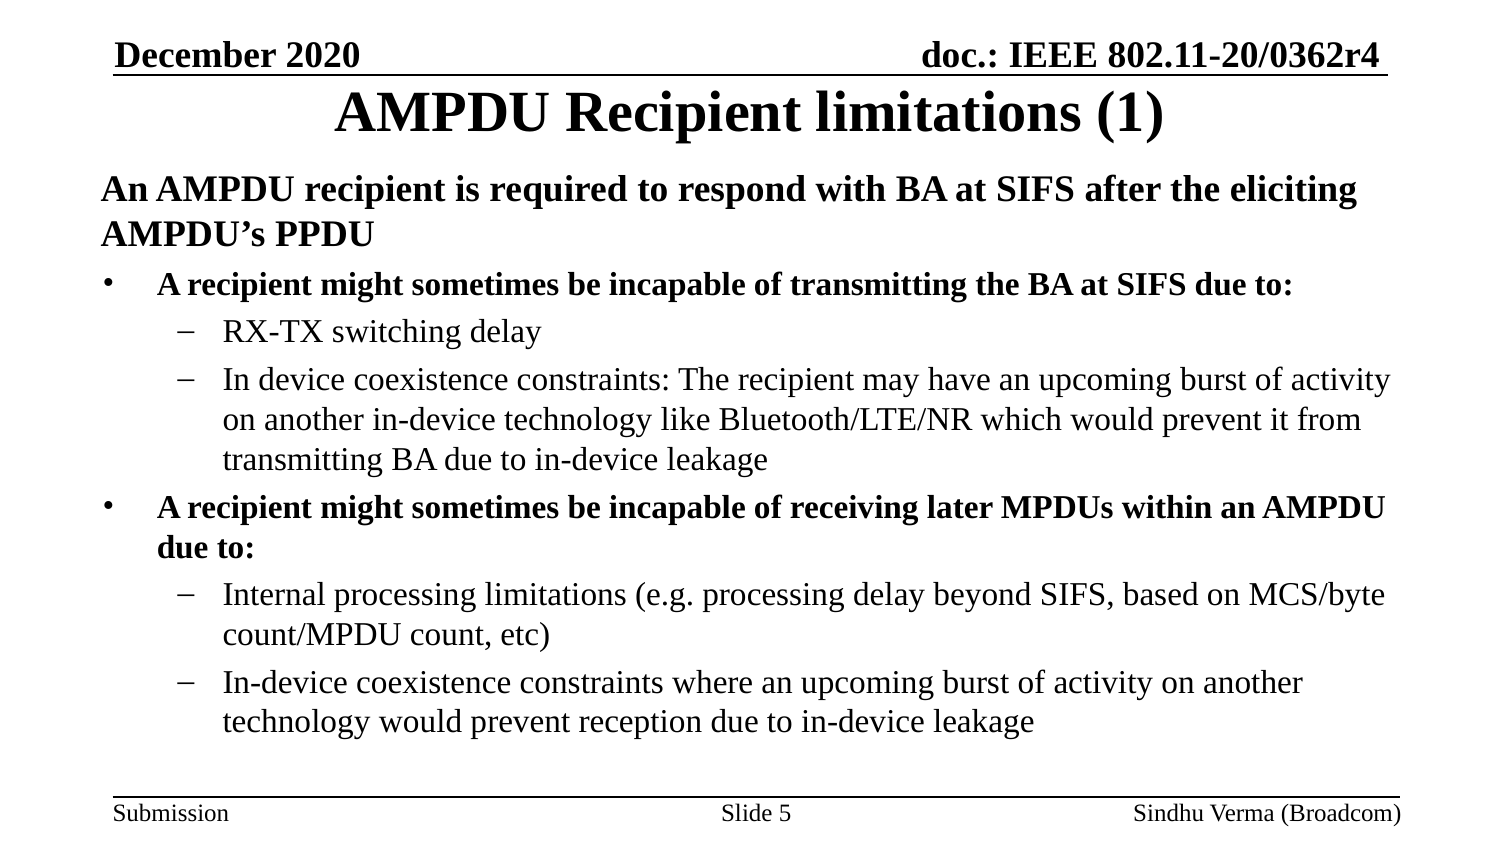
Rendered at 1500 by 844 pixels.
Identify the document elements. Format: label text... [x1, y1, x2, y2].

title AMPDU Recipient limitations (1) [112, 59, 1388, 157]
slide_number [114, 40, 368, 59]
list An AMPDU recipient is required to respond with BA at SIFS after the eliciting AMPDU’s PPDU A recipient might sometimes be incapable of transmitting the BA at SIFS due to: RX-TX switching delay In device coexistence constraints: The recipient may have an upcoming burst of activity on another in-device technology like Bluetooth/LTE/NR which would prevent it from transmitting BA due to in-device leakage A recipient might sometimes be incapable of receiving later MPDUs within an AMPDU due to: Internal processing limitations (e.g. processing delay beyond SIFS, based on MCS/byte count/MPDU count, etc) In-device coexistence constraints where an upcoming burst of activity on another technology would prevent reception due to in-device leakage [85, 156, 1440, 778]
slide_number Slide 5 [712, 796, 800, 820]
footer Sindhu Verma (Broadcom) [1087, 796, 1402, 820]
